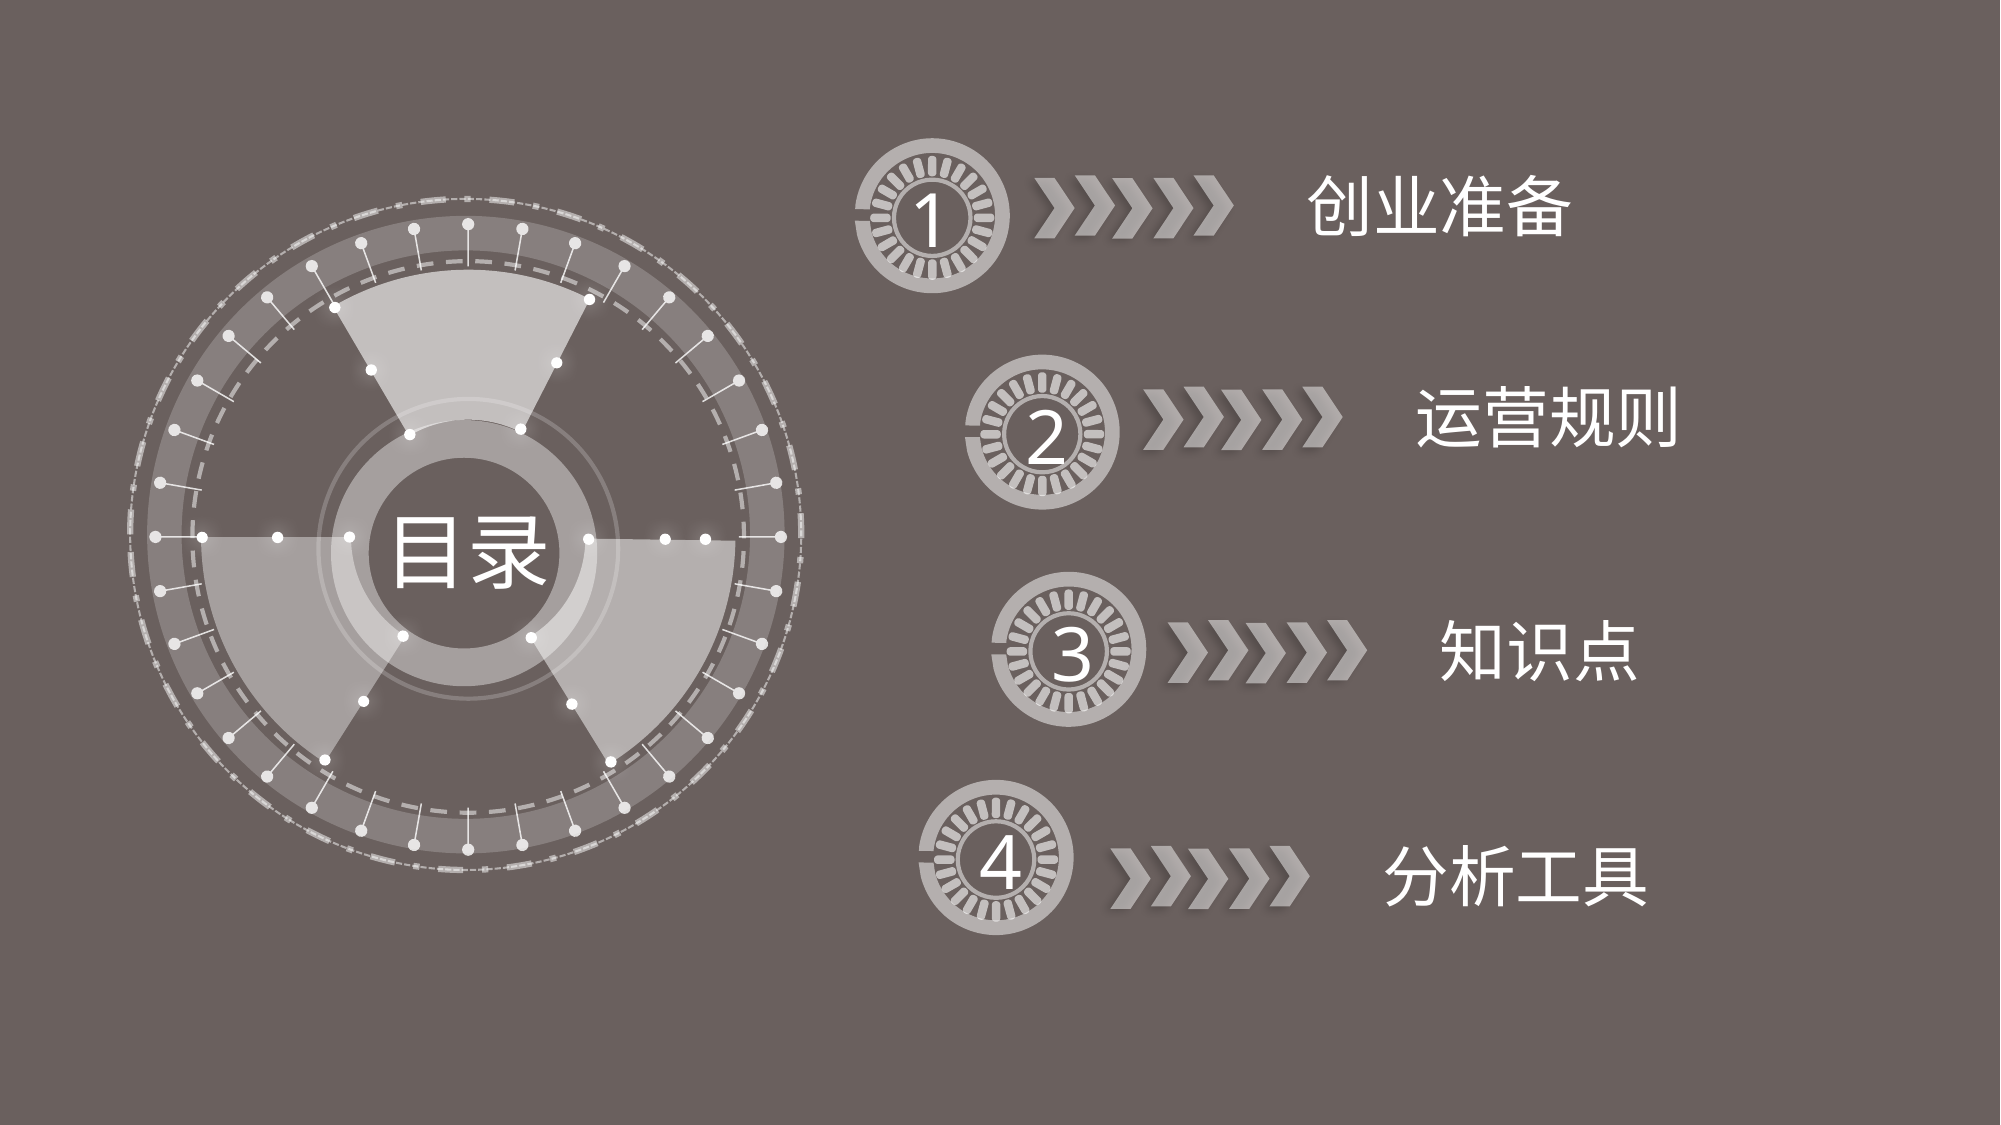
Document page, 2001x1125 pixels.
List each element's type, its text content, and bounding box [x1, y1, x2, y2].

text_box 运营规则 [1400, 368, 1698, 464]
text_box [990, 571, 1147, 727]
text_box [537, 670, 606, 738]
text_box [554, 505, 623, 573]
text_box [918, 779, 1074, 936]
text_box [243, 503, 312, 572]
text_box [787, 437, 804, 633]
text_box [128, 414, 150, 655]
text_box [1032, 175, 1077, 241]
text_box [291, 726, 359, 794]
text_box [854, 137, 1011, 294]
text_box 分析工具 [1367, 827, 1665, 923]
text_box [1186, 846, 1231, 912]
text_box [1108, 846, 1153, 911]
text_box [375, 400, 444, 469]
text_box [1165, 620, 1210, 685]
text_box [1300, 384, 1345, 450]
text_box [337, 336, 406, 404]
text_box [1243, 620, 1288, 686]
text_box [1151, 175, 1196, 241]
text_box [497, 603, 566, 672]
text_box [343, 196, 594, 222]
text_box [1325, 617, 1369, 683]
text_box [964, 354, 1120, 510]
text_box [155, 223, 782, 850]
text_box [1260, 387, 1305, 452]
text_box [369, 602, 437, 670]
text_box 知识点 [1425, 602, 1656, 697]
text_box [374, 858, 555, 873]
text_box [1267, 843, 1312, 909]
text_box 创业准备 [1291, 157, 1589, 252]
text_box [523, 328, 591, 397]
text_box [168, 503, 236, 572]
text_box [1110, 176, 1155, 241]
text_box [1148, 843, 1192, 909]
text_box [1284, 620, 1329, 685]
text_box [1219, 387, 1264, 453]
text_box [329, 667, 398, 736]
text_box [1072, 173, 1116, 238]
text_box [576, 728, 645, 796]
text_box [1181, 384, 1225, 450]
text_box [671, 505, 740, 574]
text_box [631, 505, 670, 573]
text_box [300, 273, 369, 342]
text_box [1141, 387, 1186, 452]
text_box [486, 395, 555, 463]
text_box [315, 503, 384, 571]
text_box [1206, 617, 1249, 683]
text_box [1191, 173, 1236, 238]
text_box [555, 265, 624, 334]
text_box [1227, 846, 1272, 911]
